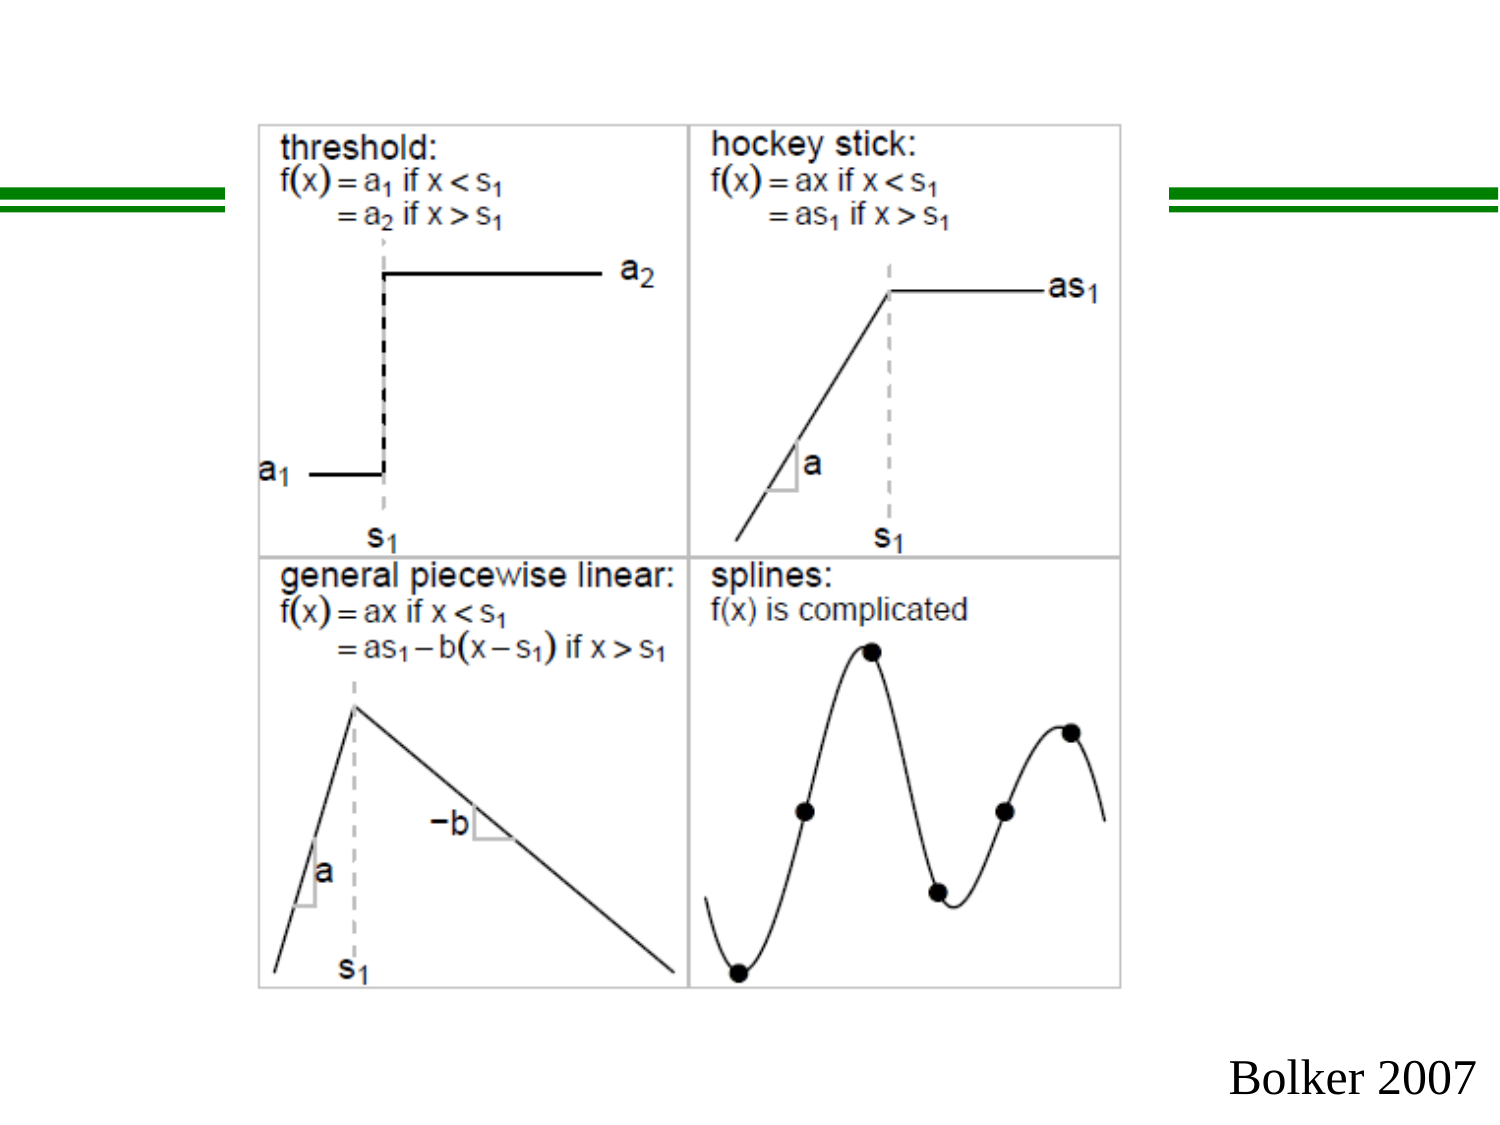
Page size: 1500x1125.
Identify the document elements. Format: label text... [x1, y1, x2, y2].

picture [224, 99, 1169, 1003]
text_box Bolker 2007 [1213, 1037, 1493, 1113]
